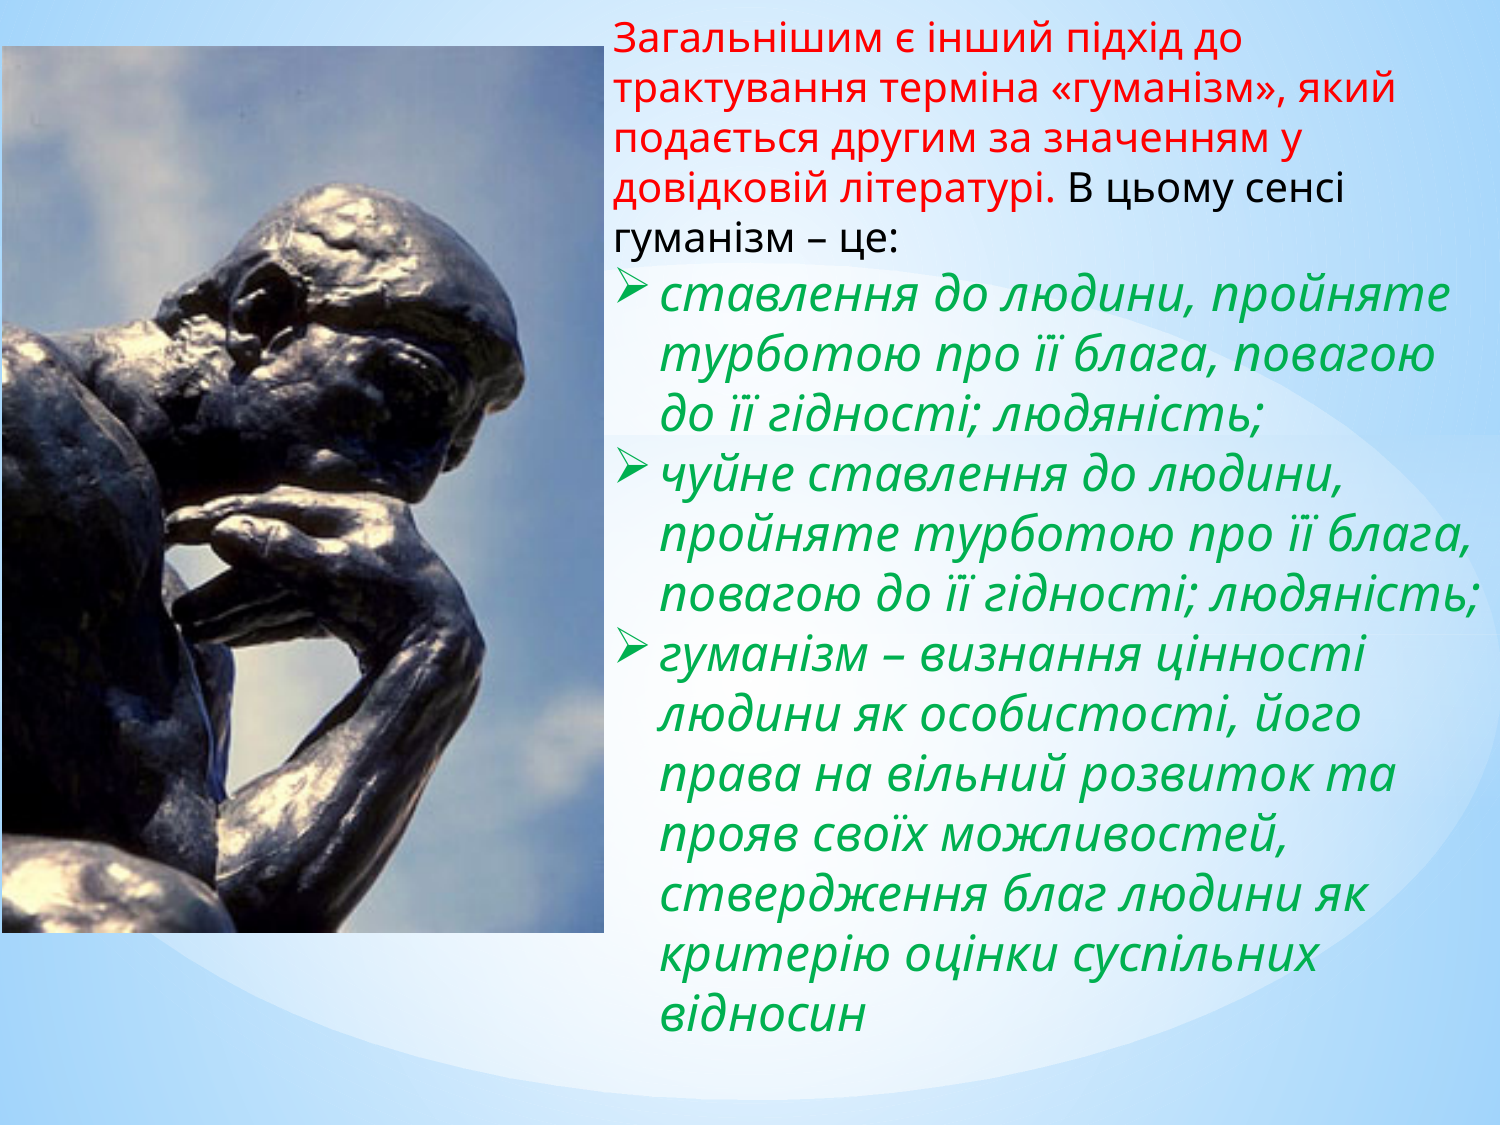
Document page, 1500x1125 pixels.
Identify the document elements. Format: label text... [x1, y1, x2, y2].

text_box Загальнішим є інший підхід до трактування терміна «гуманізм», який подається другим за значенням у довідковій літературі. В цьому сенсі гуманізм – це: ставлення до людини, пройняте турботою про її блага, повагою до її гідності; людяність; чуйне ставлення до людини, пройняте турботою про її блага, повагою до її гідності; людяність; гуманізм – визнання цінності людини як особистості, його права на вільний розвиток та прояв своїх можливостей, ствердження благ людини як критерію оцінки суспільних відносин [598, 3, 1500, 1049]
picture [2, 45, 604, 934]
